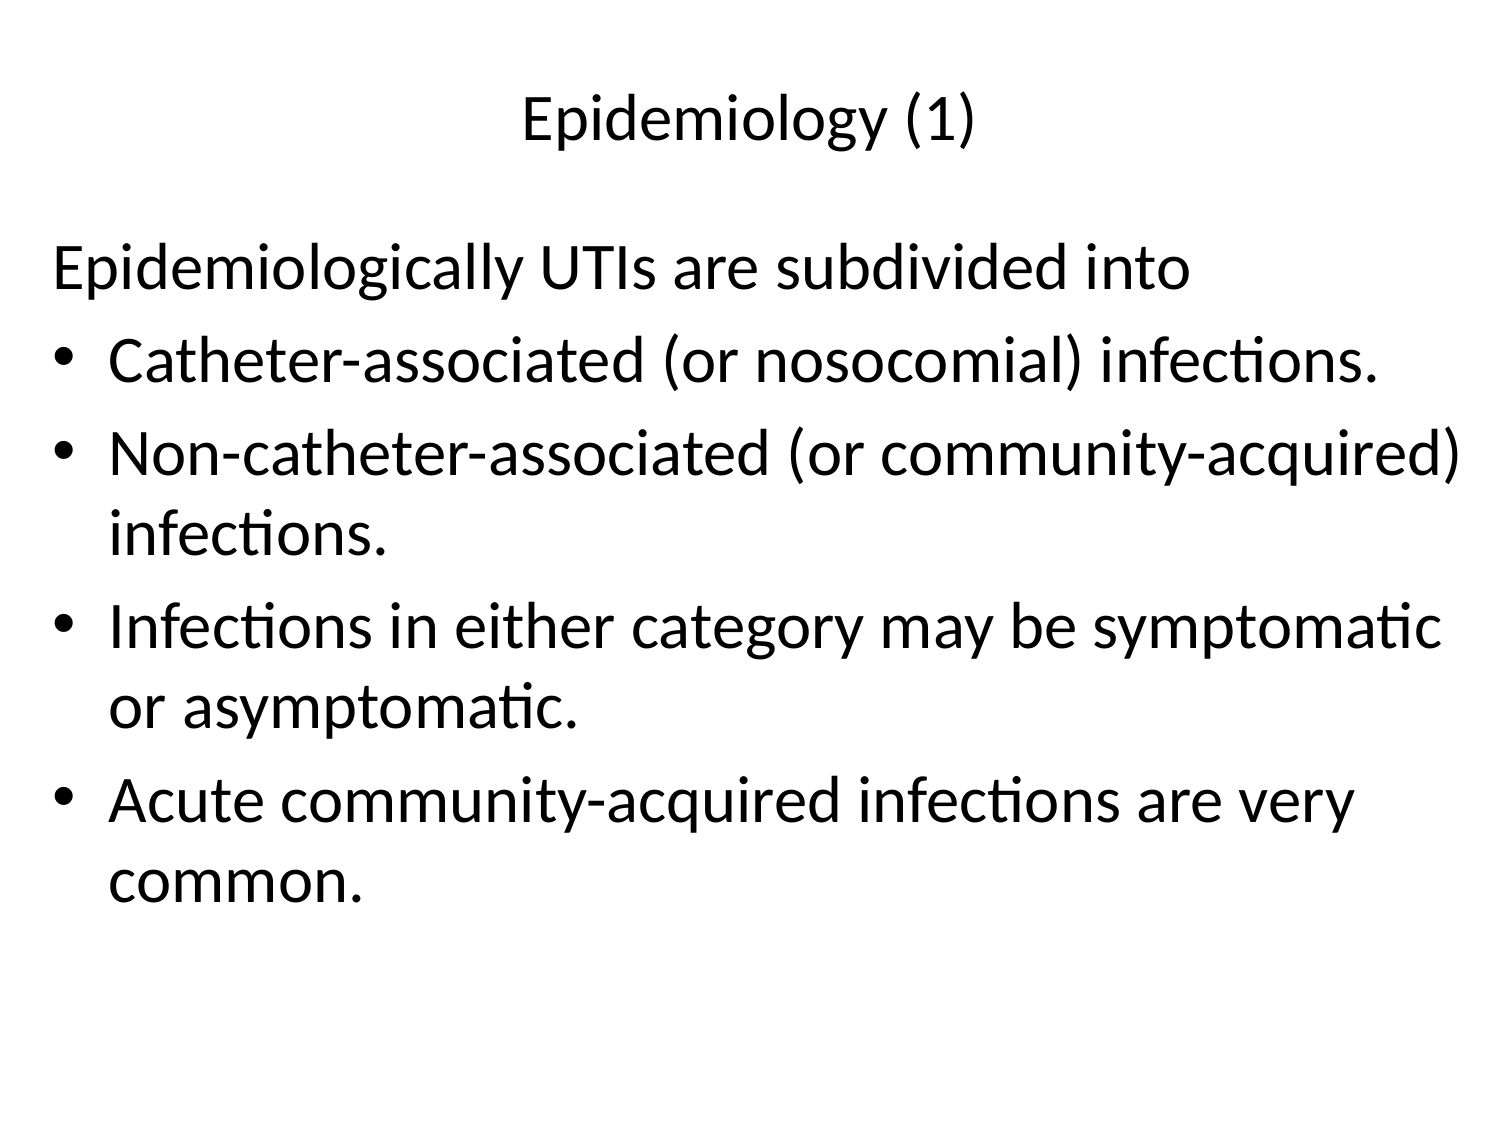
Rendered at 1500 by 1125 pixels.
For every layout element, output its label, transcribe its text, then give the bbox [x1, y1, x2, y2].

list Epidemiologically UTIs are subdivided into Catheter-associated (or nosocomial) infections. Non-catheter-associated (or community-acquired) infections. Infections in either category may be symptomatic or asymptomatic. Acute community-acquired infections are very common. [37, 174, 1500, 1005]
title Epidemiology (1) [75, 45, 1425, 174]
